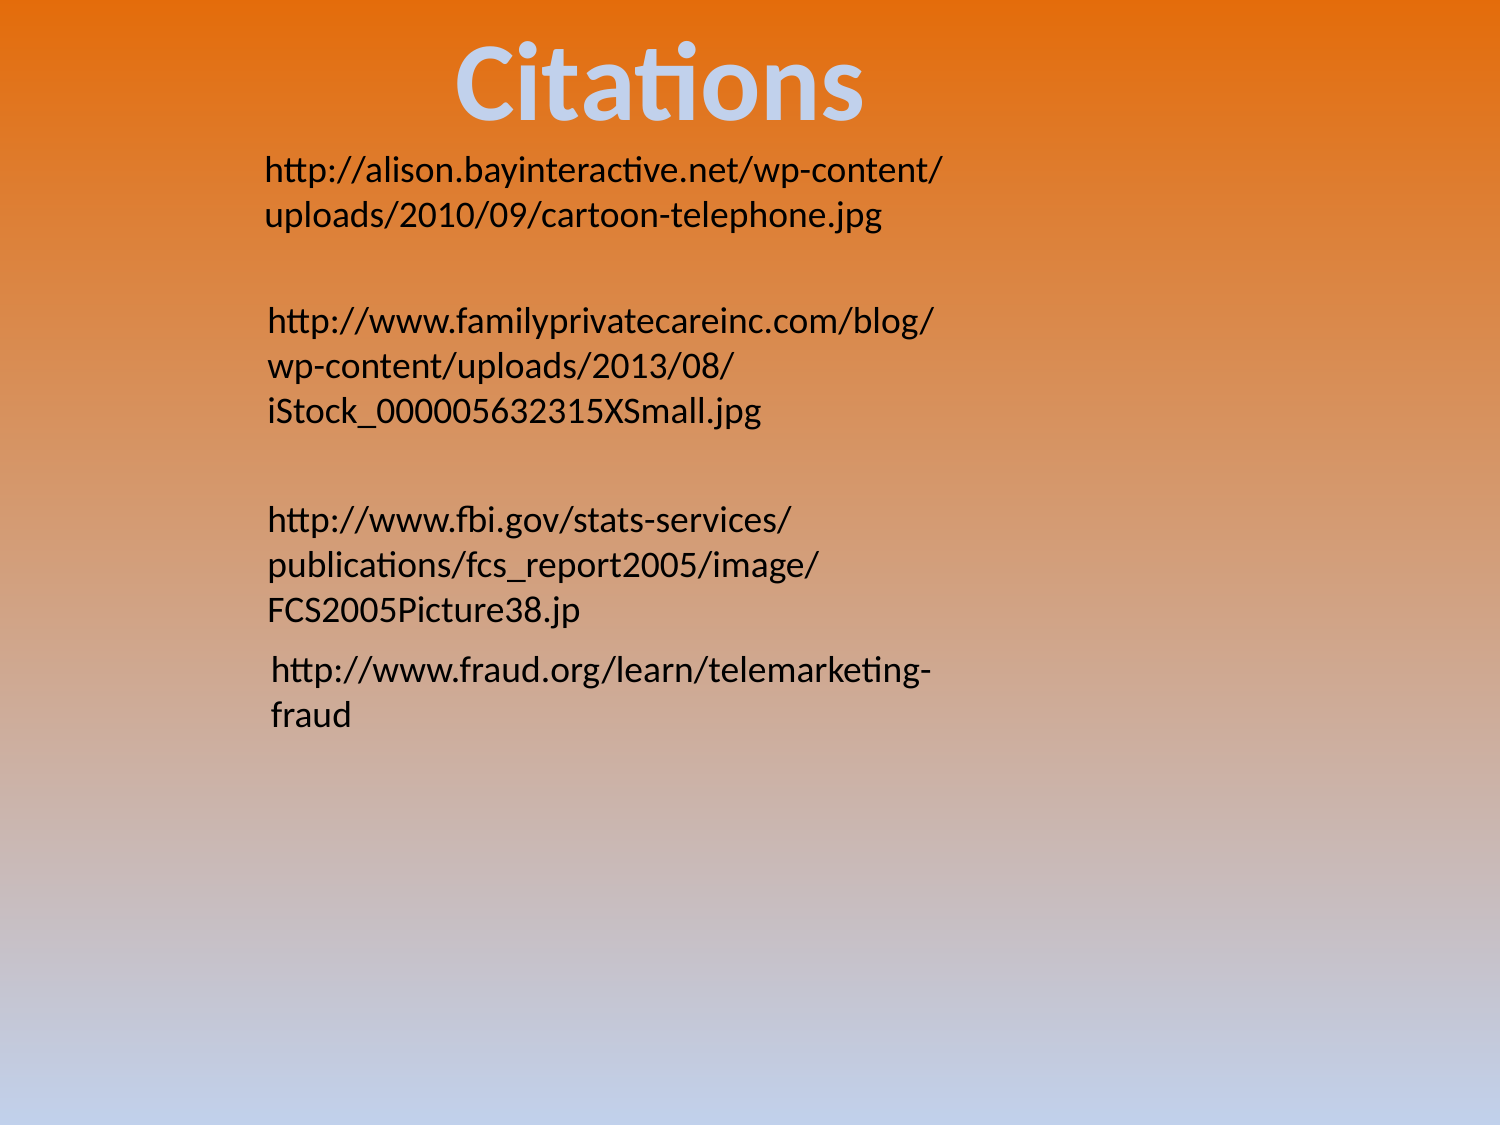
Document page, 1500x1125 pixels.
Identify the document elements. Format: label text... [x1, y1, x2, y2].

text_box http://www.familyprivatecareinc.com/blog/wp-content/uploads/2013/08/iStock_000005632315XSmall.jpg [252, 288, 1003, 439]
text_box http://www.fbi.gov/stats-services/publications/fcs_report2005/image/FCS2005Picture38.jp [252, 487, 1003, 638]
text_box http://alison.bayinteractive.net/wp-content/uploads/2010/09/cartoon-telephone.jpg [249, 137, 1000, 243]
text_box http://www.fraud.org/learn/telemarketing-fraud [256, 638, 1006, 743]
text_box Citations [439, 0, 882, 137]
